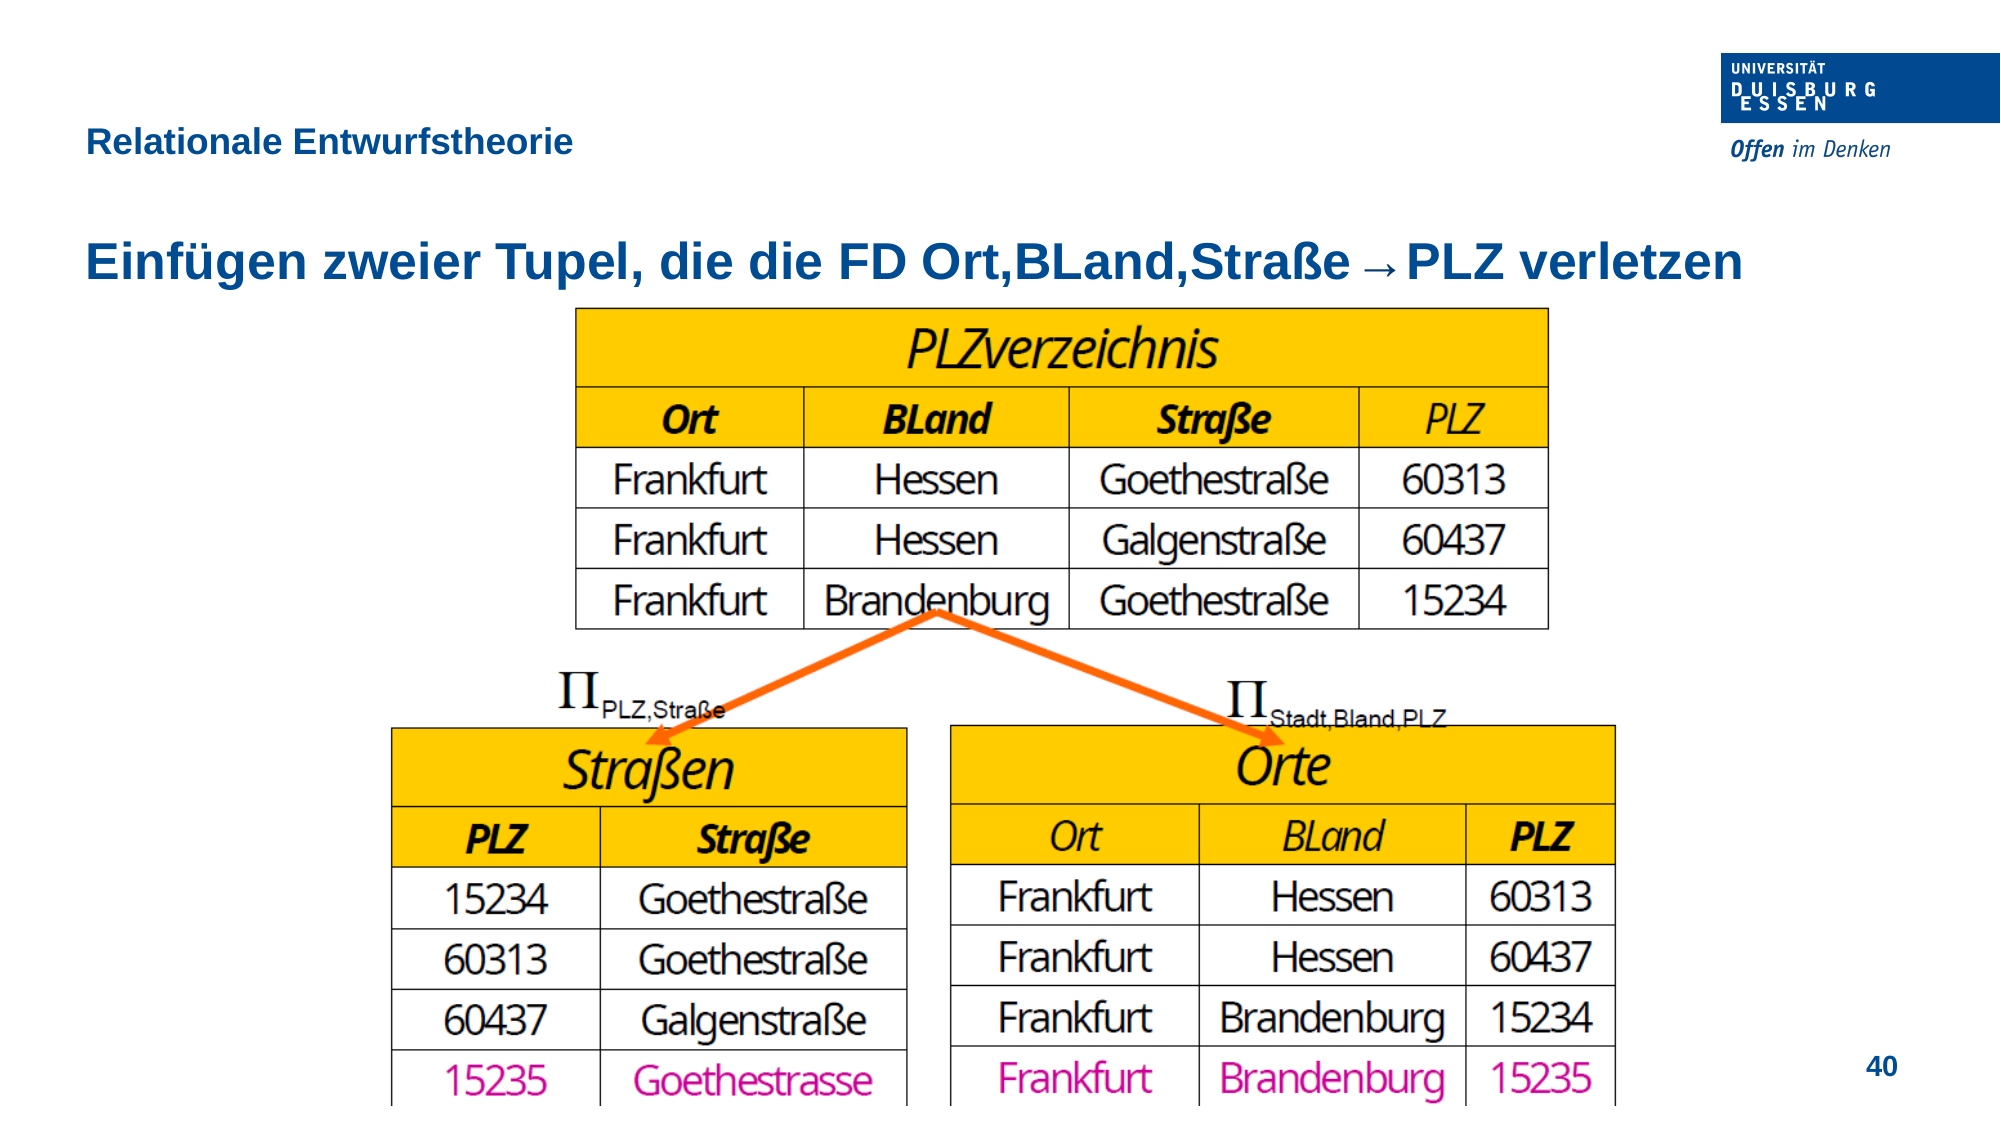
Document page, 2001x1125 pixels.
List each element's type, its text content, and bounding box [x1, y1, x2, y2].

list Einfügen zweier Tupel, die die FD Ort,BLand,Straße→PLZ verletzen [85, 227, 1767, 303]
picture [1721, 53, 2000, 162]
slide_number 40 [1677, 1039, 1914, 1081]
list Relationale Entwurfstheorie [85, 122, 1694, 163]
picture [377, 304, 1620, 1106]
